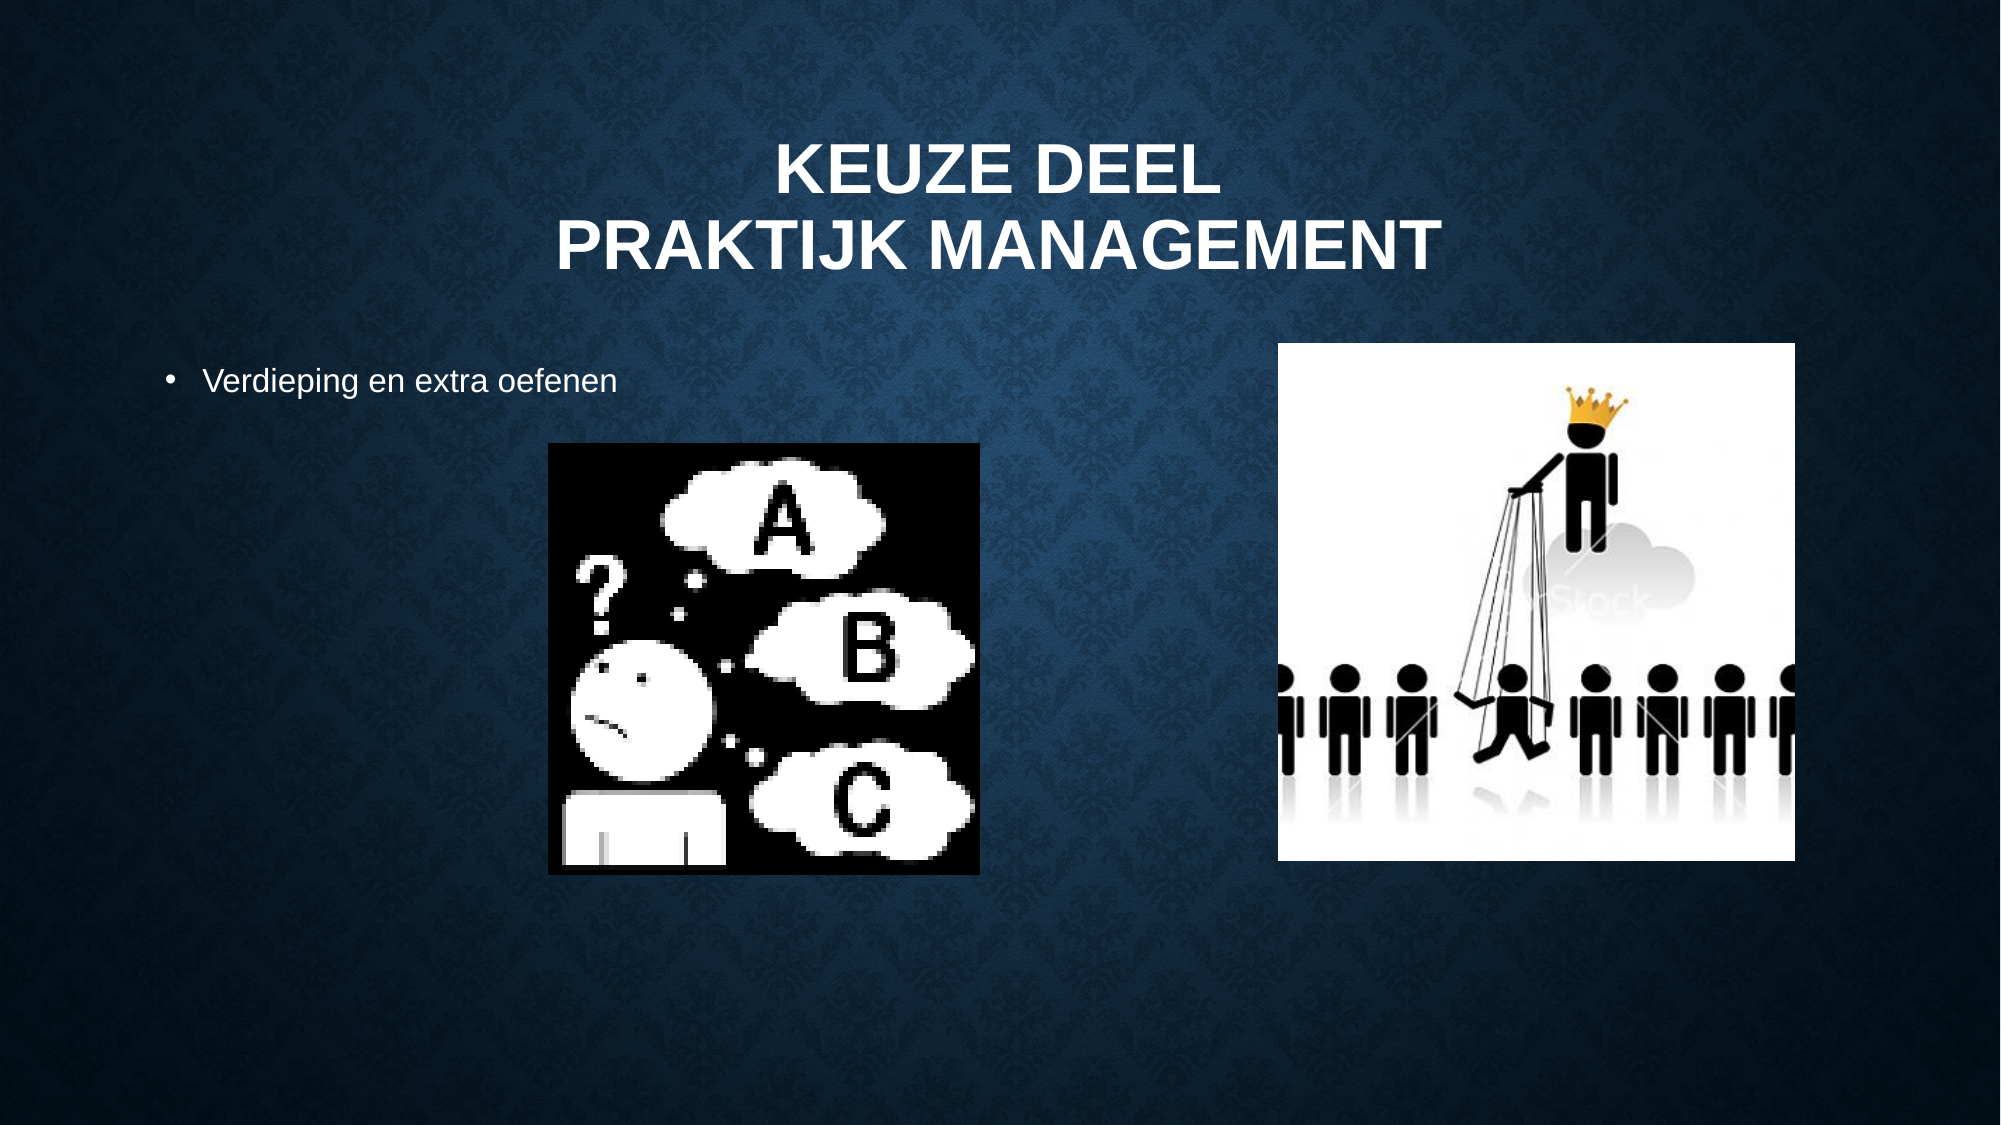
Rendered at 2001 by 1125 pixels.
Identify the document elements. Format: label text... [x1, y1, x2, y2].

title Keuze deel Praktijk management [149, 99, 1849, 318]
picture [1277, 343, 1796, 862]
picture [547, 442, 981, 876]
list Verdieping en extra oefenen [149, 343, 1849, 950]
